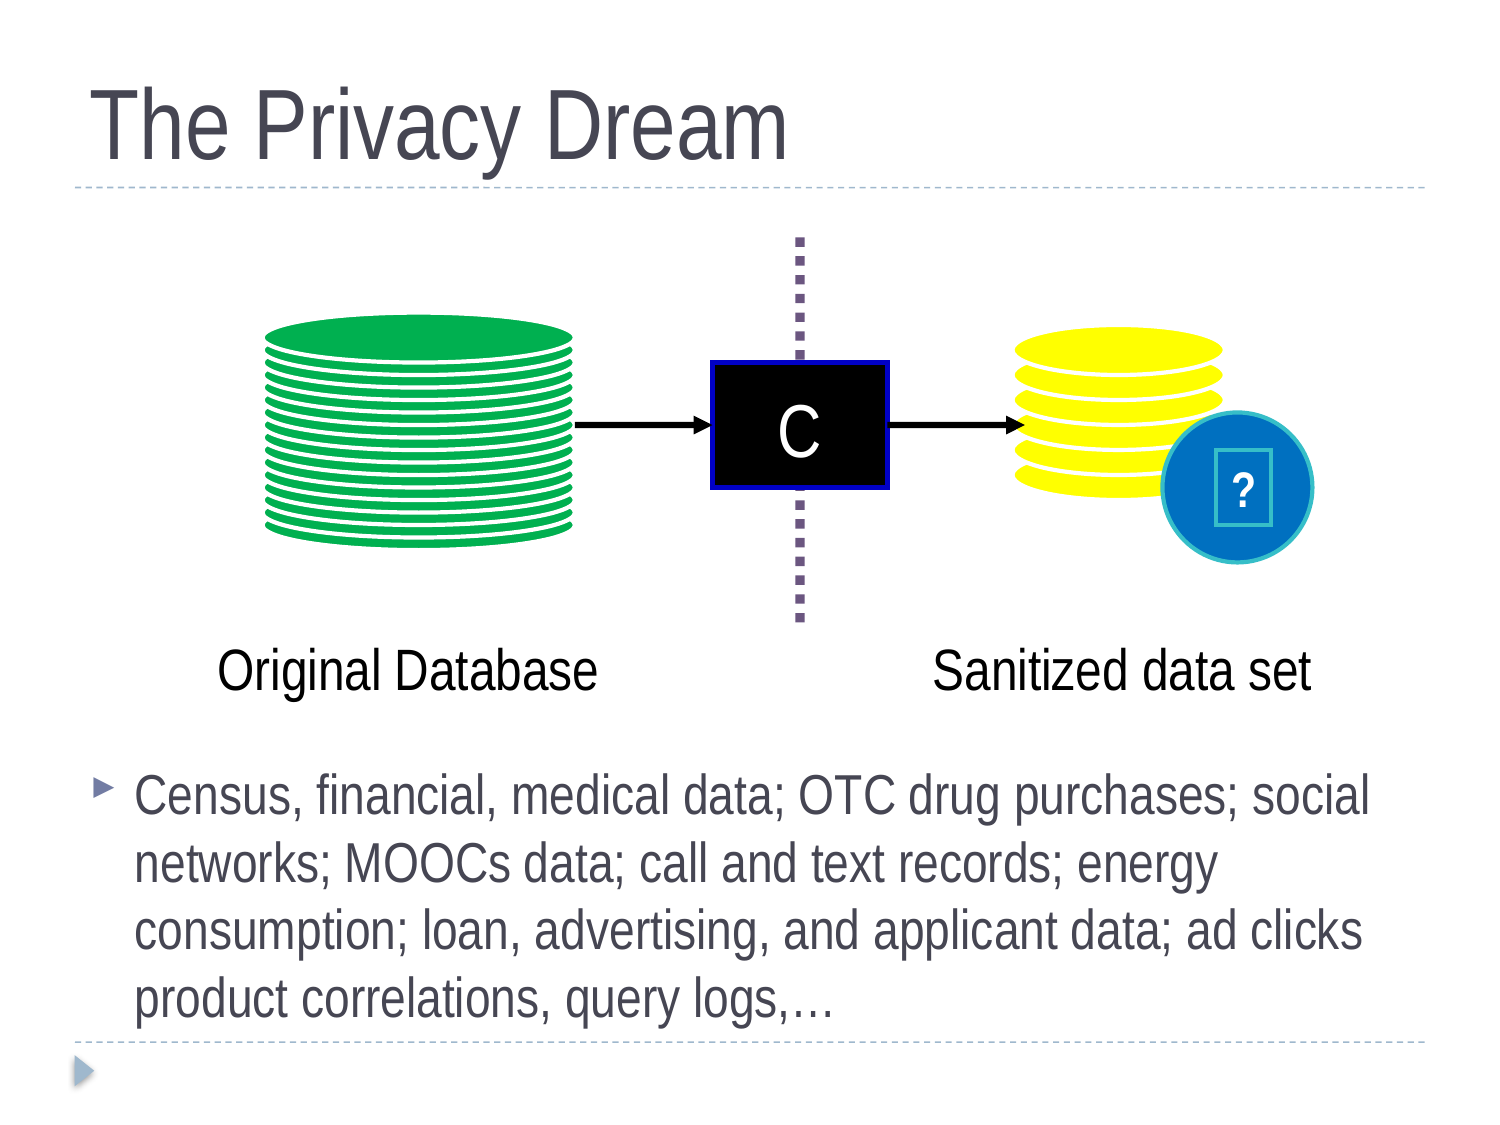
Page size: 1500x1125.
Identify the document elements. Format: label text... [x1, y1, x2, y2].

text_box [1012, 324, 1226, 501]
text_box Original Database [202, 624, 615, 710]
text_box [712, 362, 888, 488]
text_box C [762, 374, 838, 480]
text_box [1162, 412, 1313, 563]
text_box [262, 312, 576, 551]
text_box [581, 418, 713, 432]
title The Privacy Dream [75, 24, 1425, 188]
text_box Sanitized data set [918, 624, 1327, 710]
list Census, financial, medical data; OTC drug purchases; social networks; MOOCs data; call and text records; energy consumption; loan, advertising, and applicant data; ad clicks product correlations, query logs,… [75, 751, 1425, 1010]
